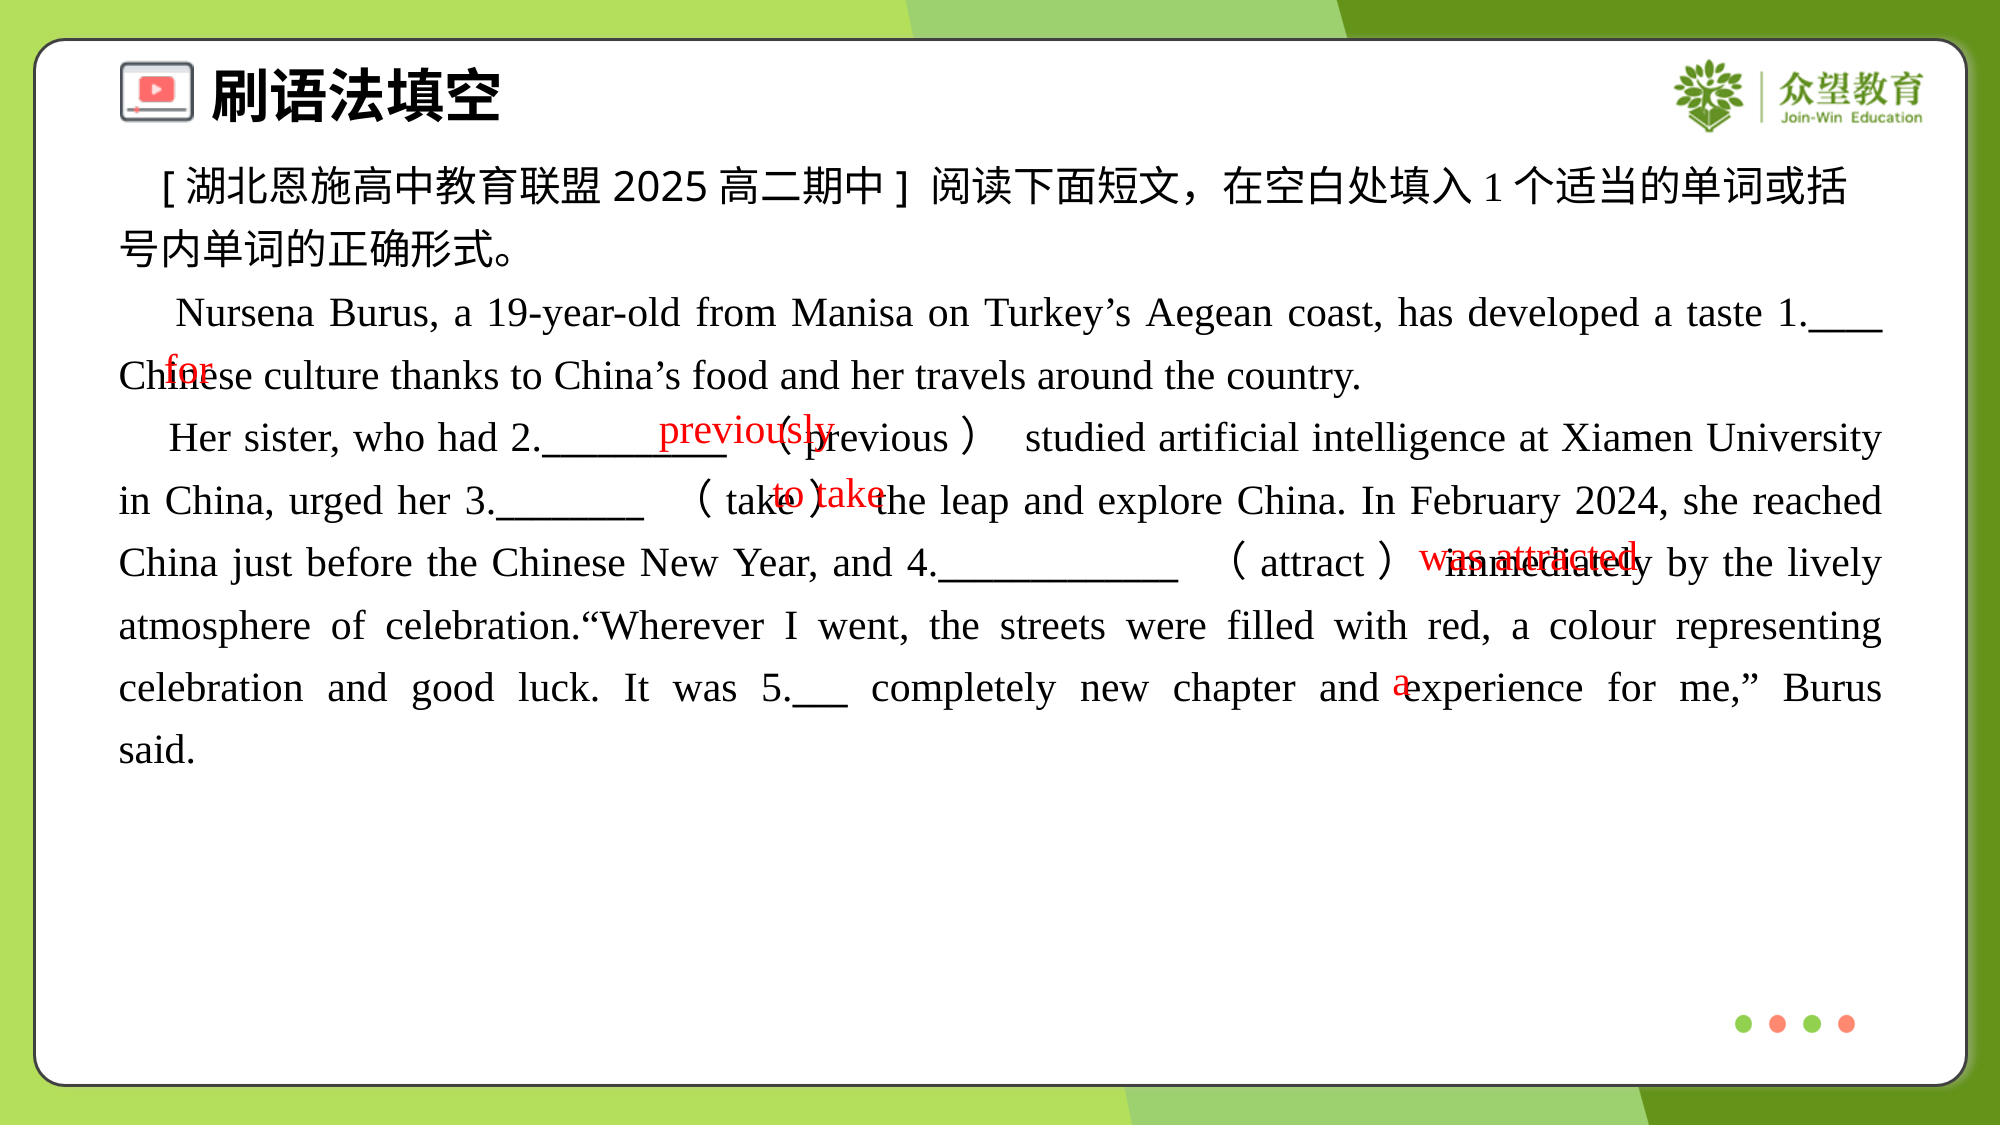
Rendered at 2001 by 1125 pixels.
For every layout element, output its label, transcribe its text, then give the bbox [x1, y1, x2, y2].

text_box a [1387, 641, 1416, 699]
picture [0, 0, 2000, 1125]
text_box was attracted [1409, 516, 1648, 574]
text_box for [159, 328, 218, 387]
text_box [湖北恩施高中教育联盟2025高二期中] 阅读下面短文，在空白处填入1个适当的单词或括号内单词的正确形式。 Nursena Burus, a 19-year-old from Manisa on Turkey’s Aegean coast, has developed a taste 1.____ Chinese culture thanks to China’s food and her travels around the country. Her sister, who had 2.__________ （previous） studied artificial intelligence at Xiamen University in China, urged her 3.________ （take） the leap and explore China. In February 2024, she reached China just before the Chinese New Year, and 4._____________ （attract） immediately by the lively atmosphere of celebration.“Wherever I went, the streets were filled with red, a colour representing celebration and good luck. It was 5.___ completely new chapter and experience for me,” Burus said.#1.1.1 [118, 147, 1883, 767]
text_box to take [762, 453, 895, 511]
text_box previously [654, 389, 840, 447]
